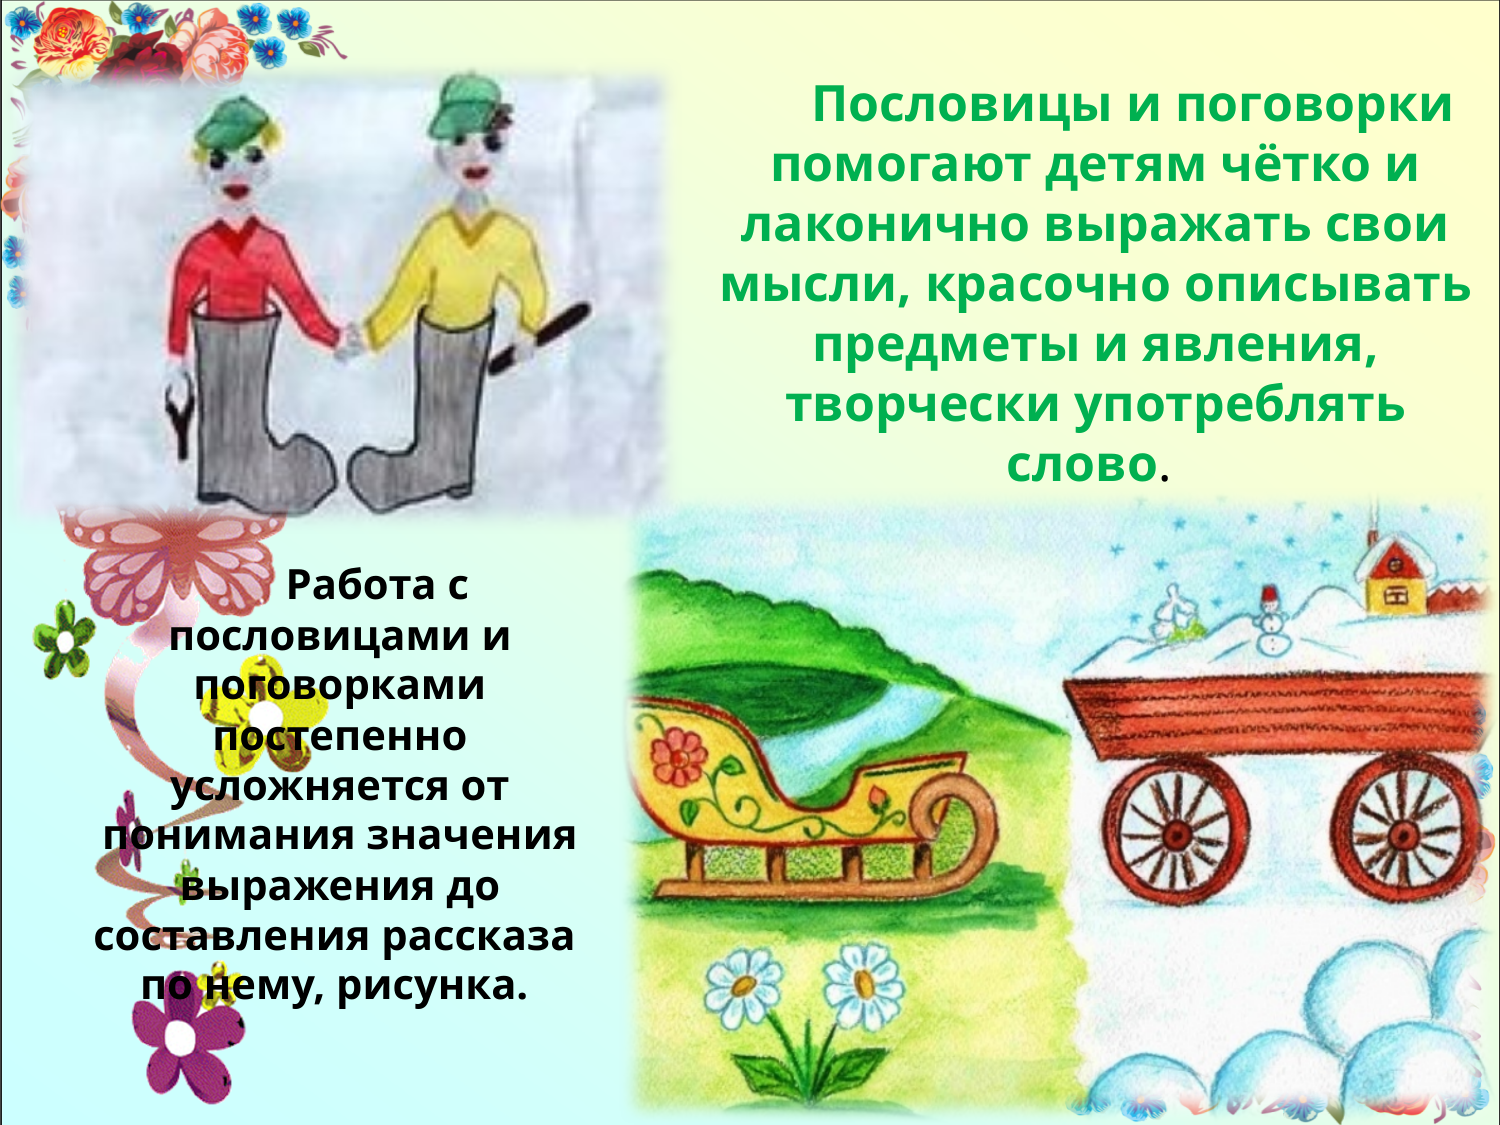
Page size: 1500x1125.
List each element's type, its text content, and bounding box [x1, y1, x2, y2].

picture [0, 0, 1500, 1125]
text_box Работа с пословицами и поговорками постепенно усложняется от понимания значения выражения до составления рассказа по нему, рисунка. [58, 550, 614, 1016]
title Пословицы и поговорки помогают детям чётко и лаконично выражать свои мысли, красочно описывать предметы и явления, творчески употреблять слово. [691, 70, 1500, 487]
